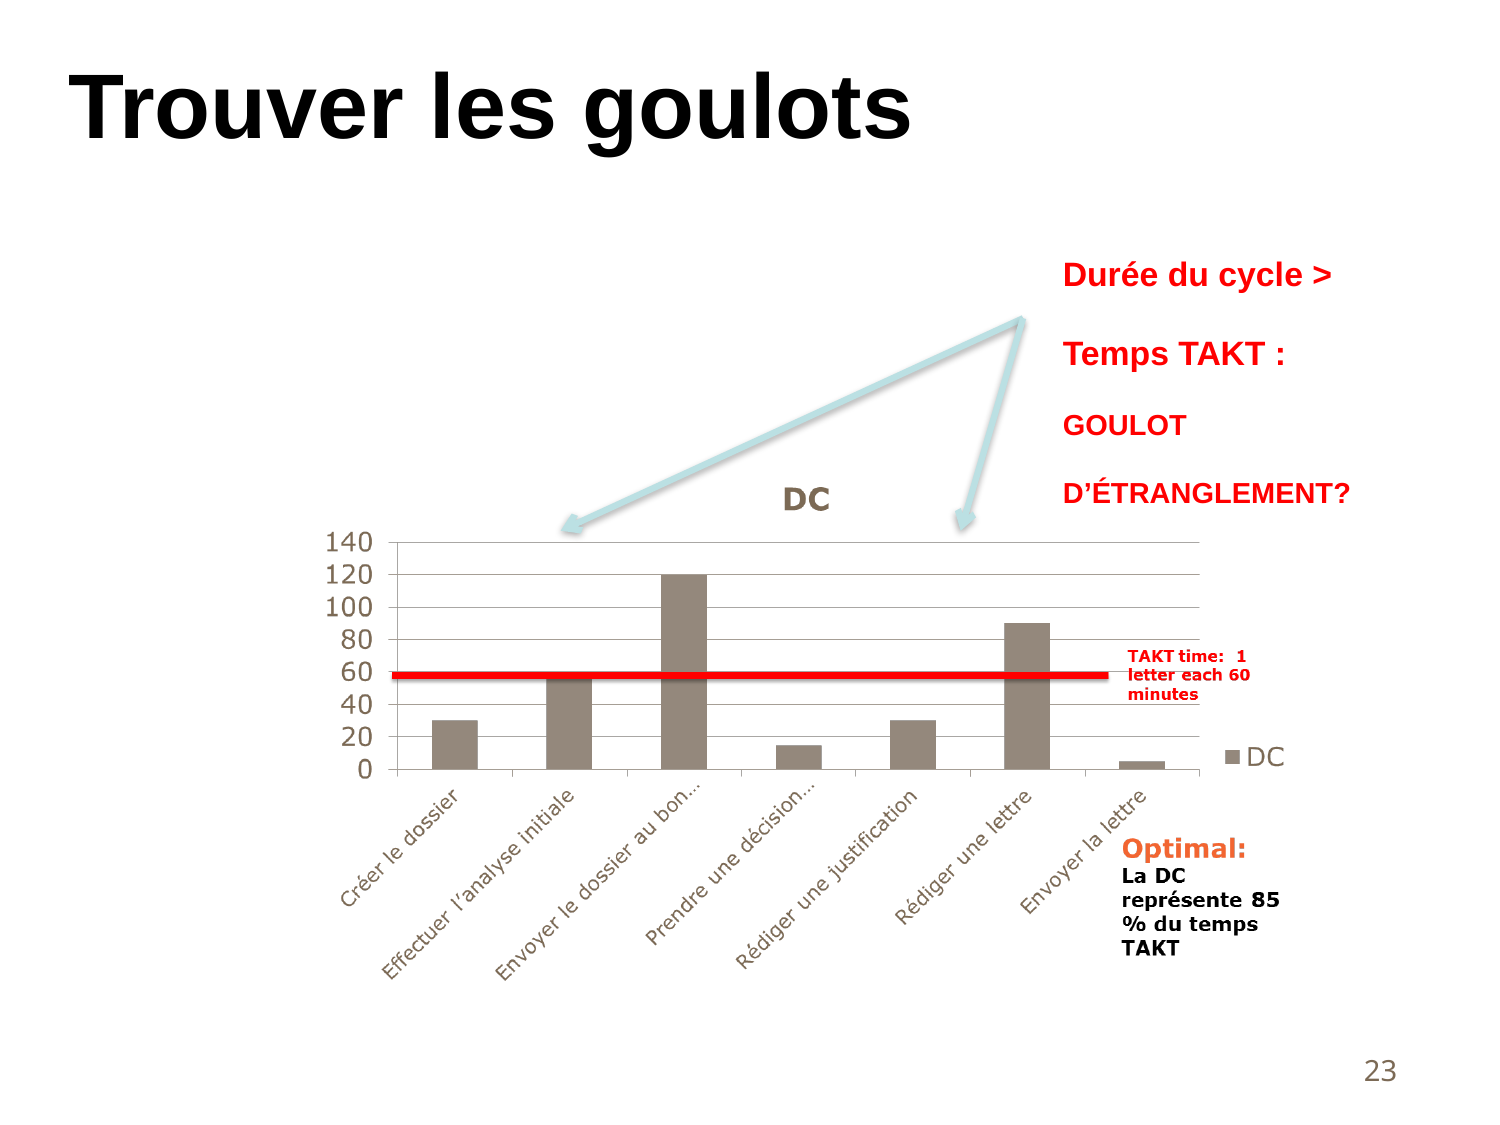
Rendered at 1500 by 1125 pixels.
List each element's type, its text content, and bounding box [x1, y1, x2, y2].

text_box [560, 205, 1426, 531]
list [308, 462, 1304, 1001]
title Trouver les goulots [53, 66, 1266, 254]
slide_number 23 [1099, 1024, 1413, 1101]
